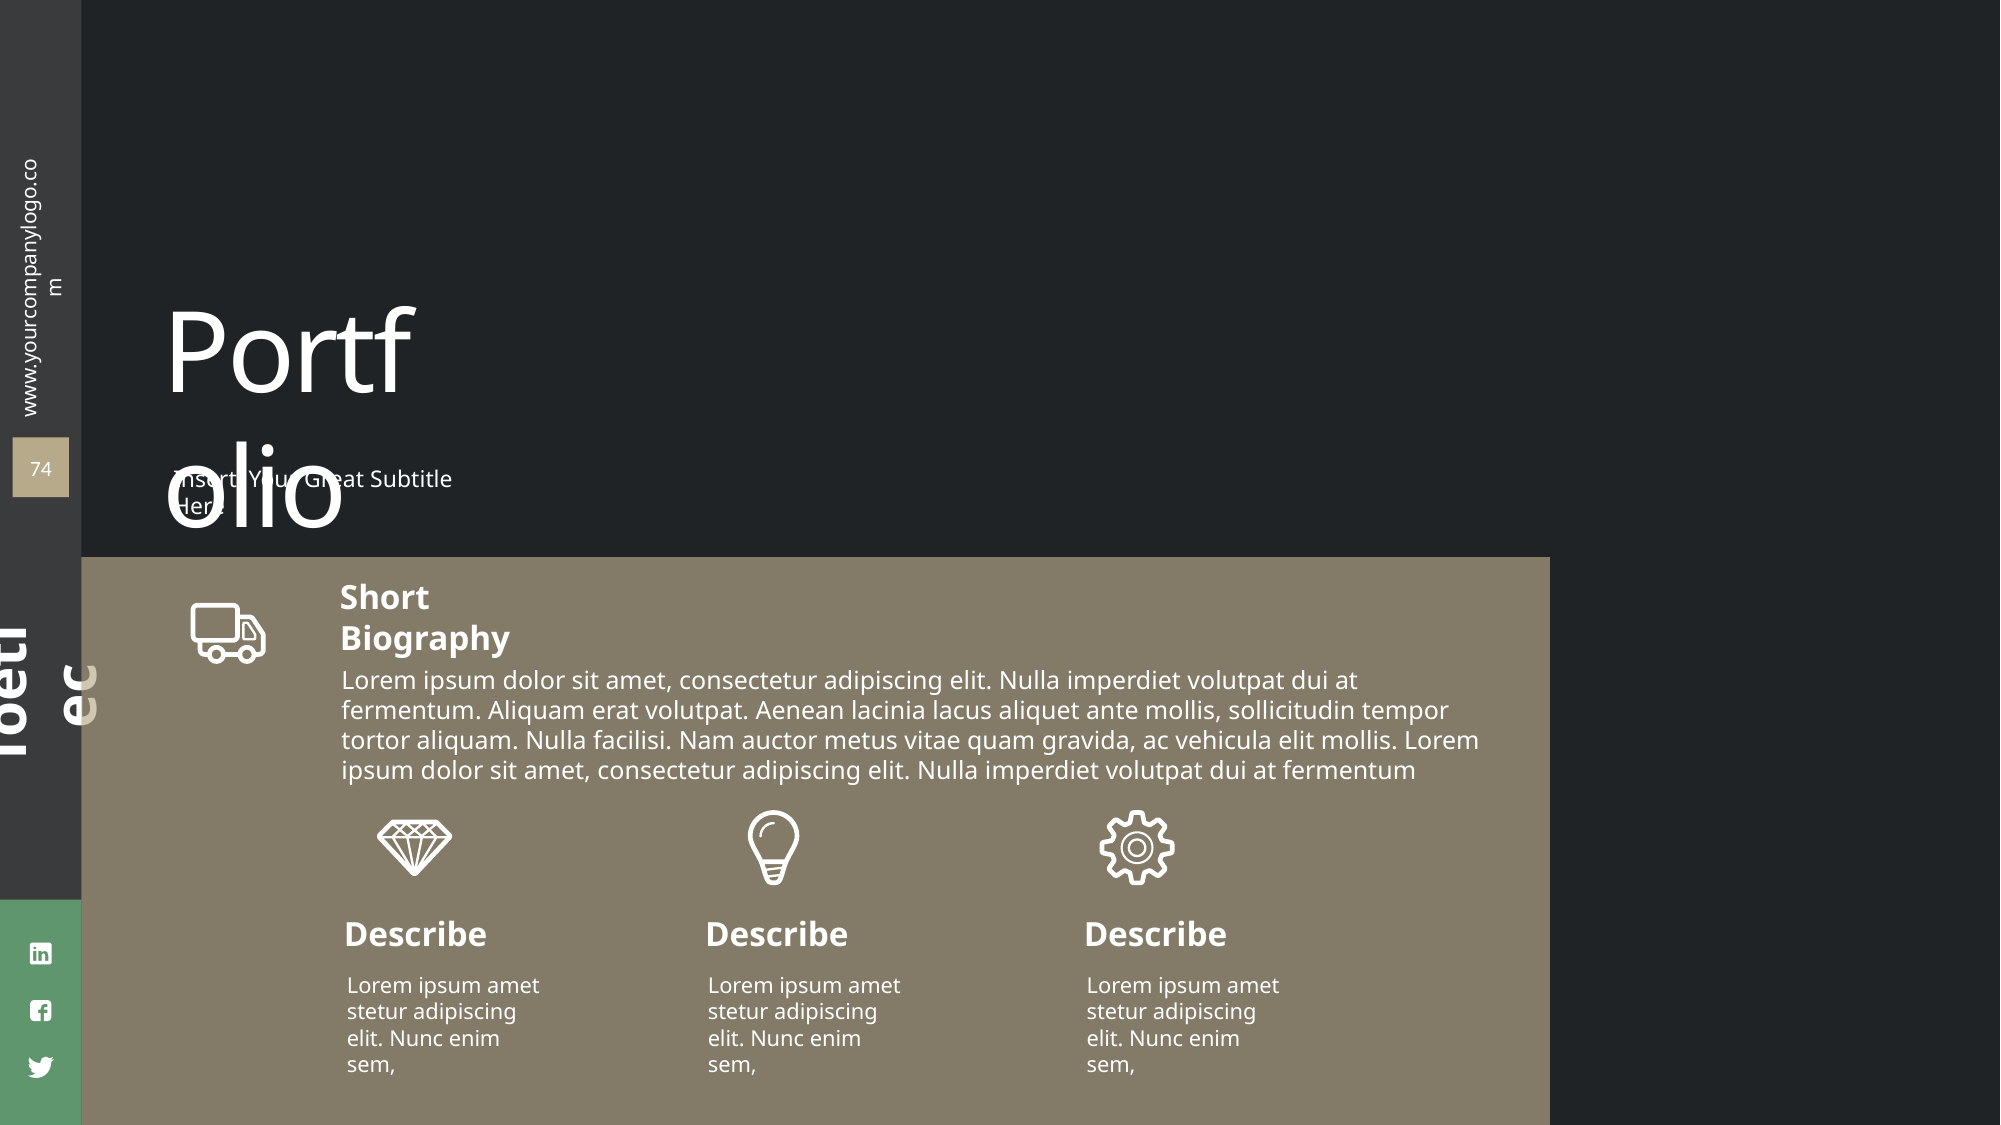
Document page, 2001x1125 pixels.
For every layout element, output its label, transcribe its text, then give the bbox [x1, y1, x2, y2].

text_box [747, 810, 800, 886]
slide_number 74 [12, 437, 69, 498]
picture [81, 0, 2000, 1125]
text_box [1099, 810, 1175, 886]
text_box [190, 602, 266, 664]
